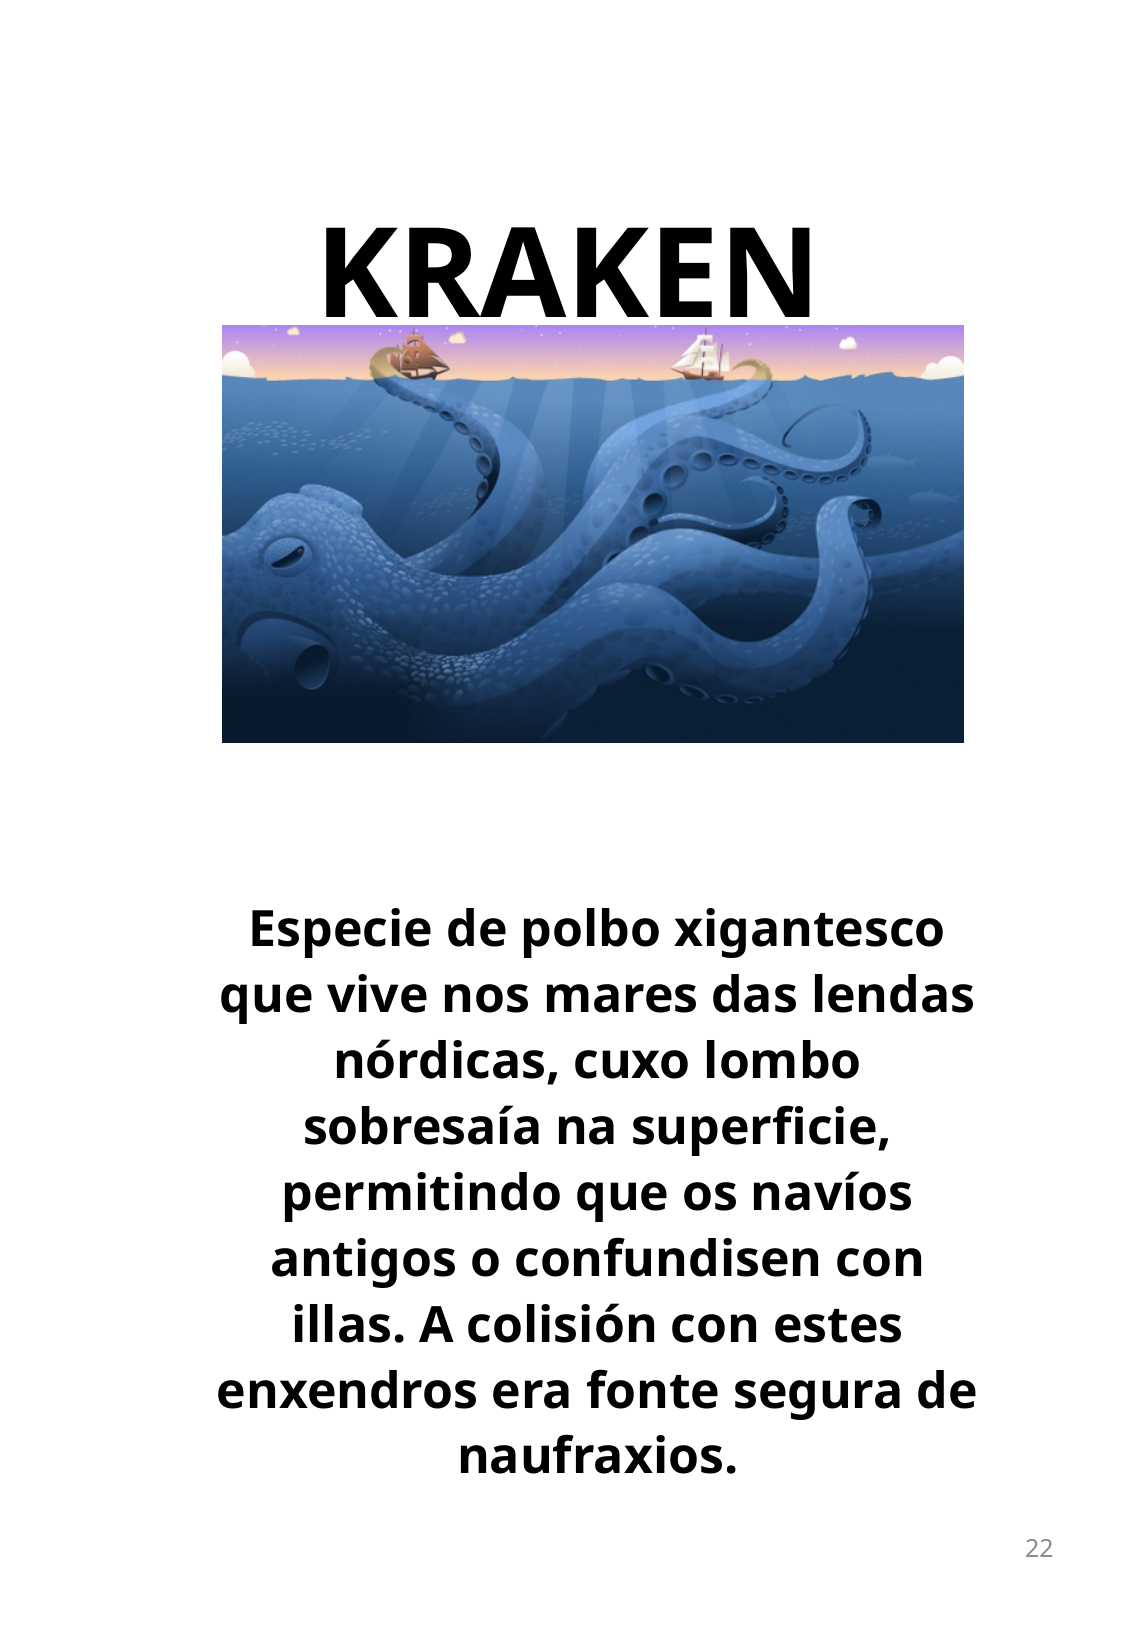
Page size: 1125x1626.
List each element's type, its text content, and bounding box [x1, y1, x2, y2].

title KRAKEN [46, 167, 1090, 368]
text_box Especie de polbo xigantesco que vive nos mares das lendas nórdicas, cuxo lombo sobresaía na superficie, permitindo que os navíos antigos o confundisen con illas. A colisión con estes enxendros era fonte segura de naufraxios. [210, 882, 985, 1493]
picture [222, 325, 965, 743]
slide_number 22 [806, 1506, 1069, 1593]
